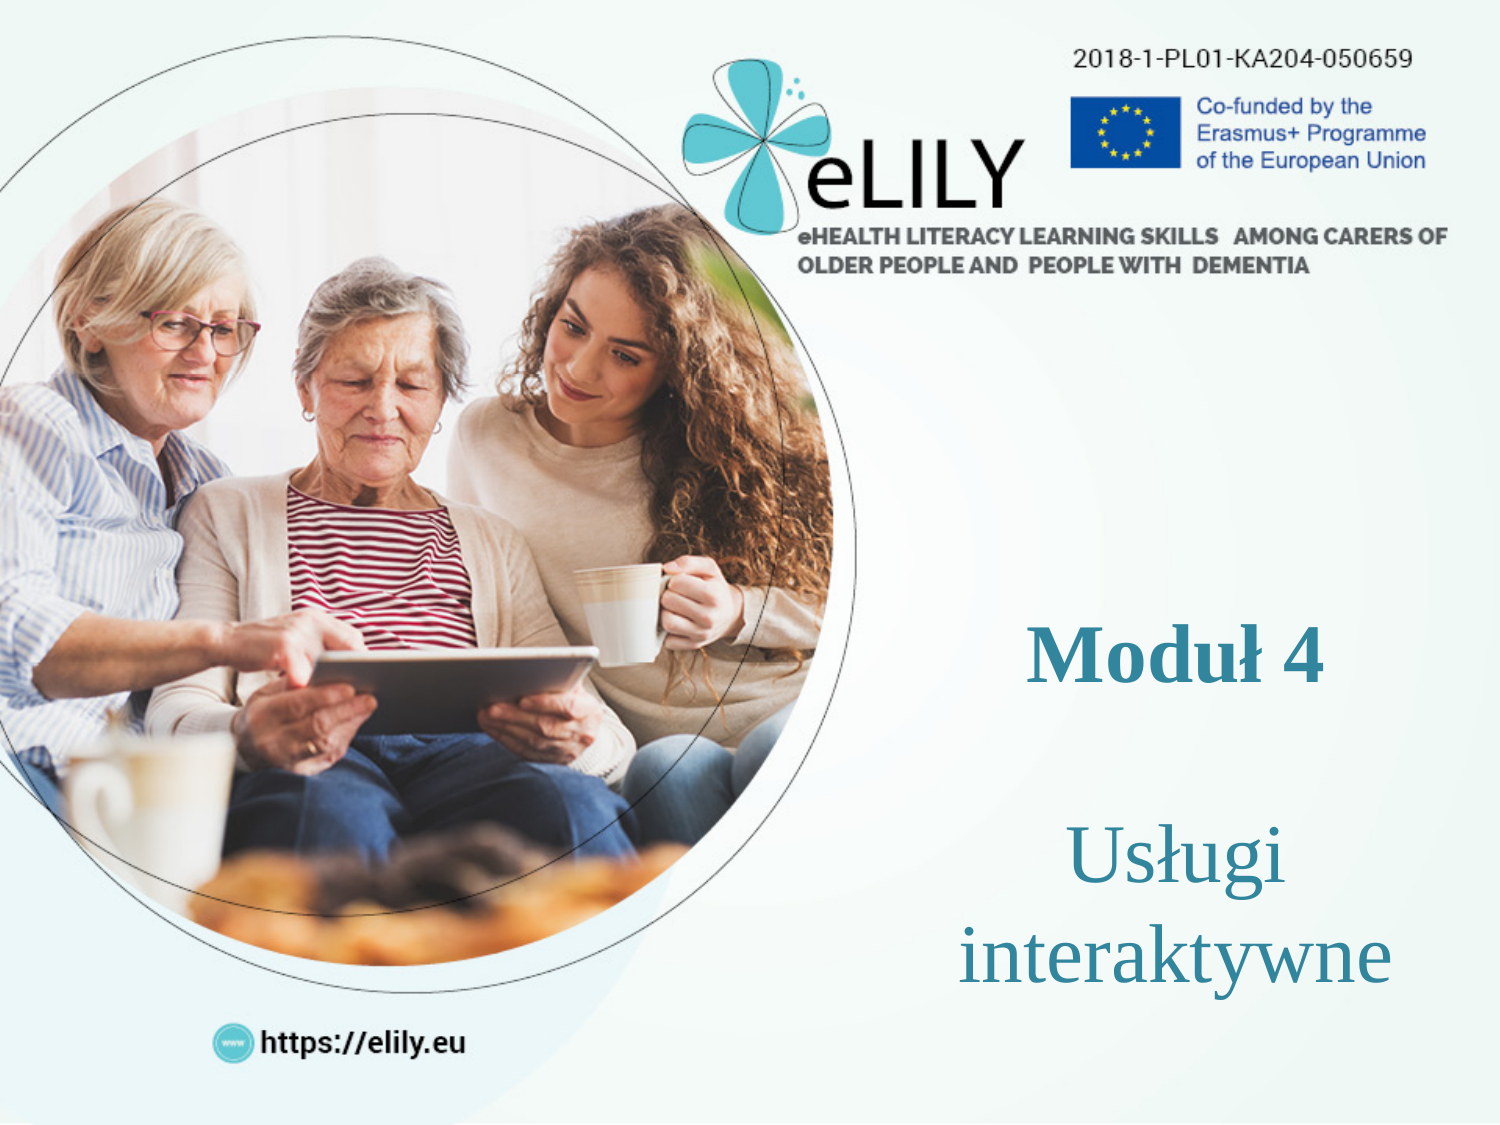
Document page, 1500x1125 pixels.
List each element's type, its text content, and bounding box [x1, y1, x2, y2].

text_box Moduł 4 Usługi interaktywne [879, 491, 1473, 1007]
picture [0, 0, 1500, 1125]
